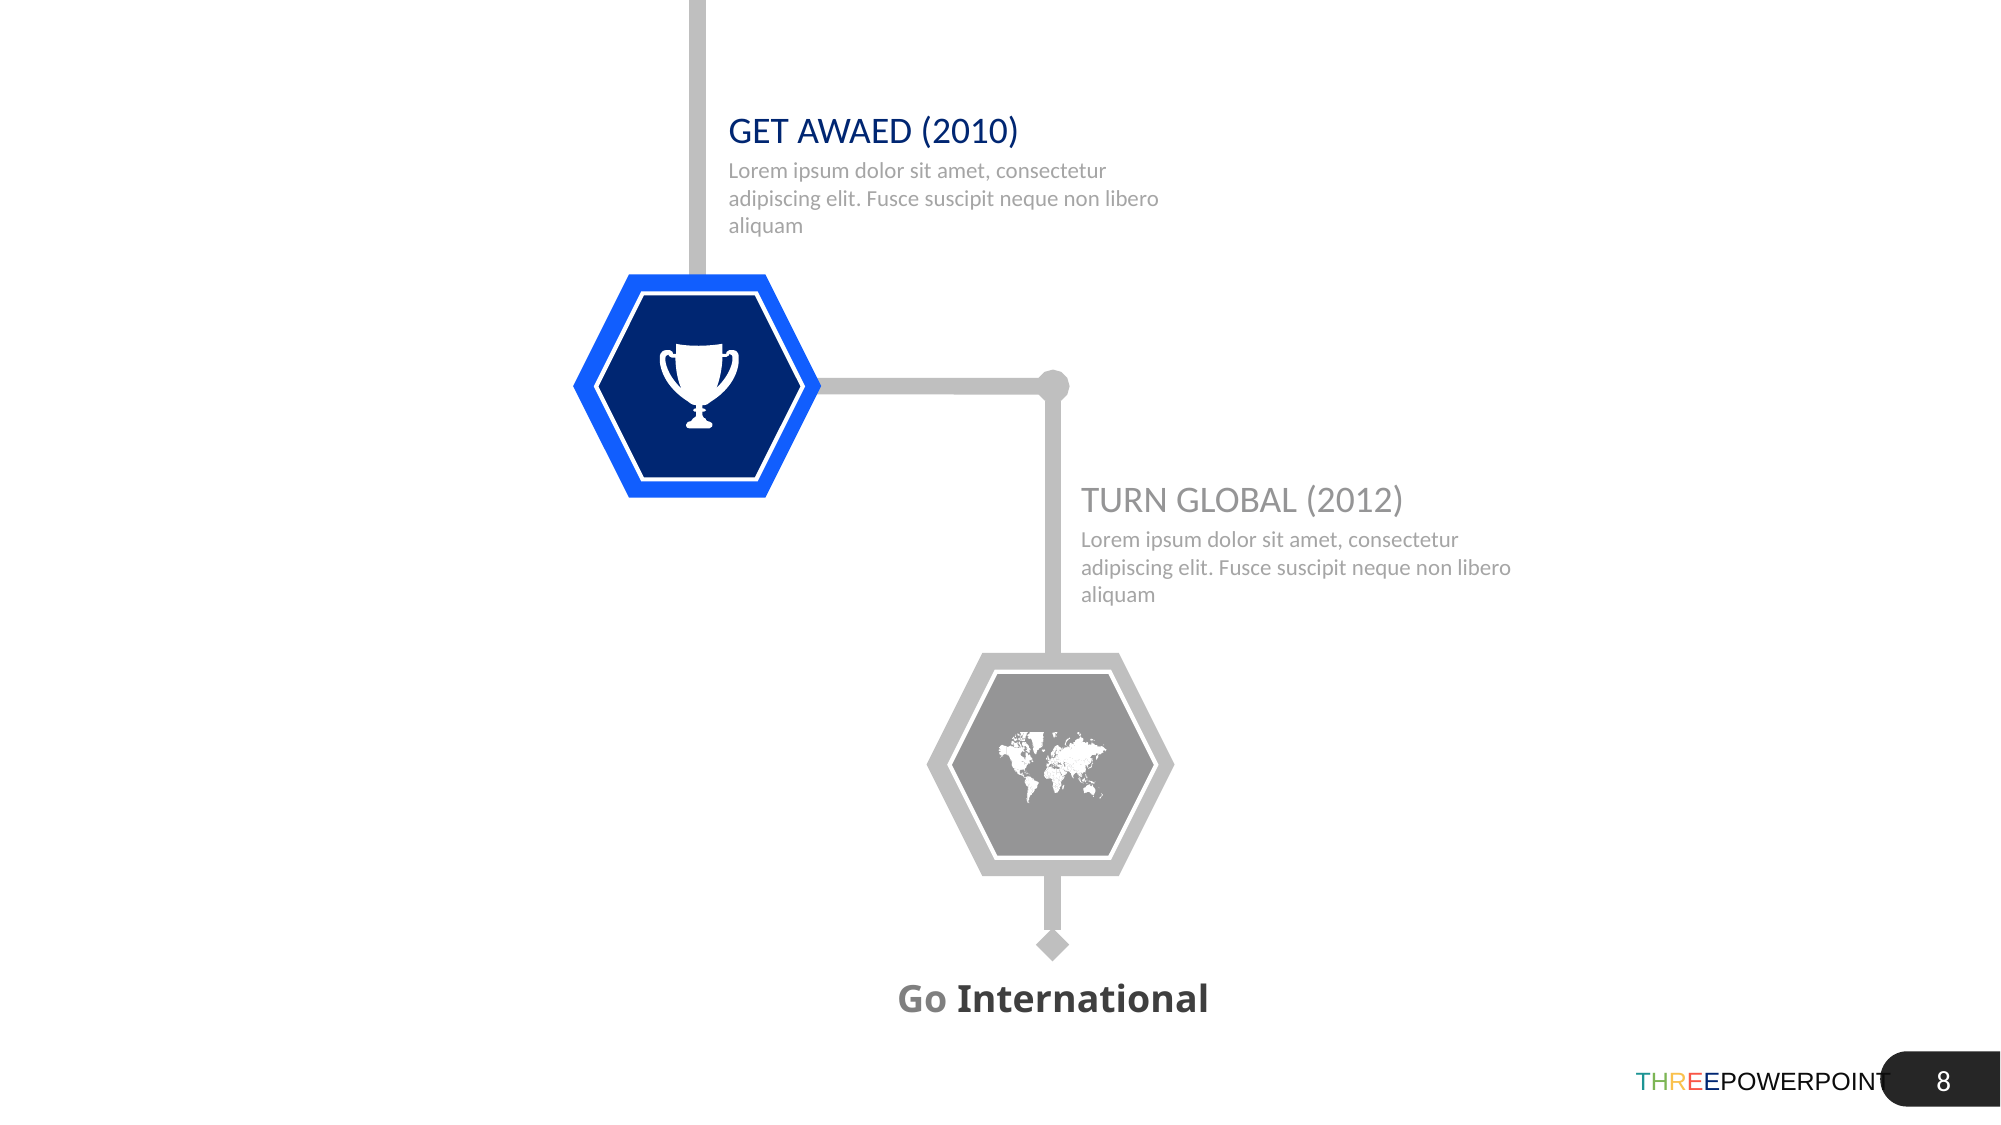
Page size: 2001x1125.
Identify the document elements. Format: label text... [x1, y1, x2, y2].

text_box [926, 652, 1175, 877]
text_box Go International [871, 967, 1236, 1029]
text_box ‹#› [1913, 1055, 1974, 1106]
text_box GET AWAED (2010) Lorem ipsum dolor sit amet, consectetur adipiscing elit. Fusce suscipit neque non libero aliquam [713, 99, 1190, 262]
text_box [572, 274, 822, 498]
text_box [998, 731, 1107, 804]
text_box TURN GLOBAL (2012) Lorem ipsum dolor sit amet, consectetur adipiscing elit. Fusce suscipit neque non libero aliquam [1066, 467, 1543, 631]
